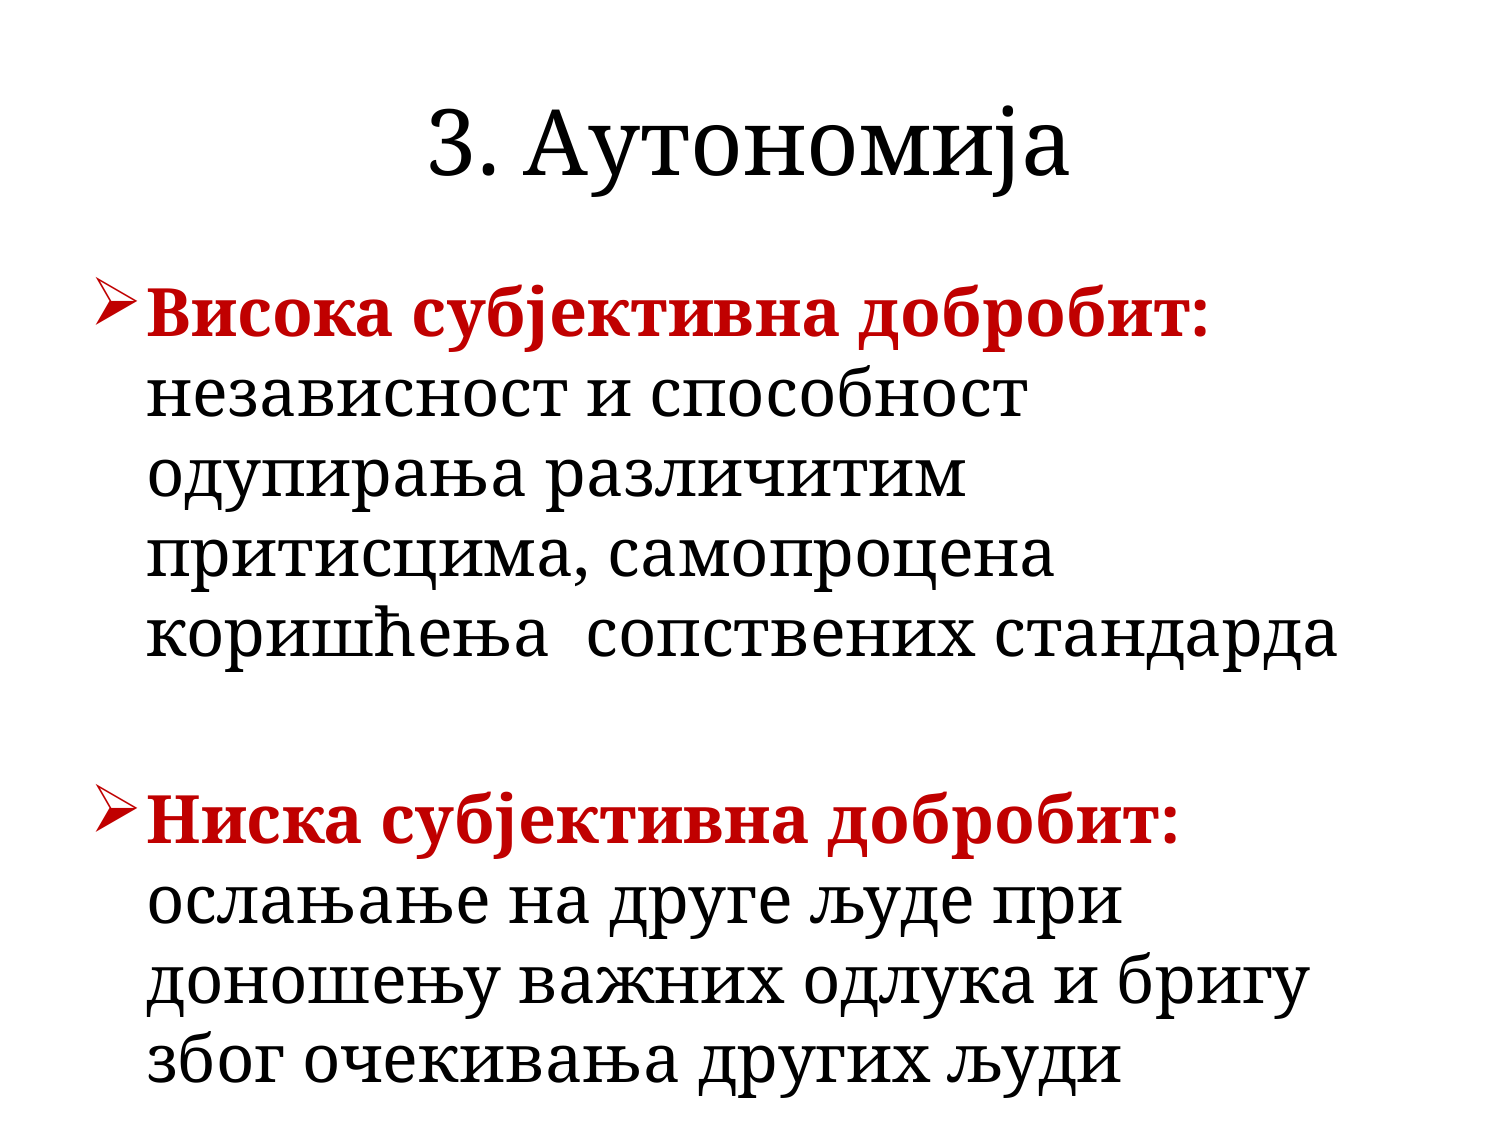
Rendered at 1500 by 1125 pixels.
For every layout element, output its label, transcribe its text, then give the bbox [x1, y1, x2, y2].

title 3. Аутономија [74, 44, 1426, 233]
list Висока субјективна добробит: независност и способност одупирања различитим притисцима, самопроцена коришћења сопствених стандарда Ниска субјективна добробит: ослањање на друге људе при доношењу важних одлука и бригу због очекивања других људи [74, 262, 1426, 1006]
